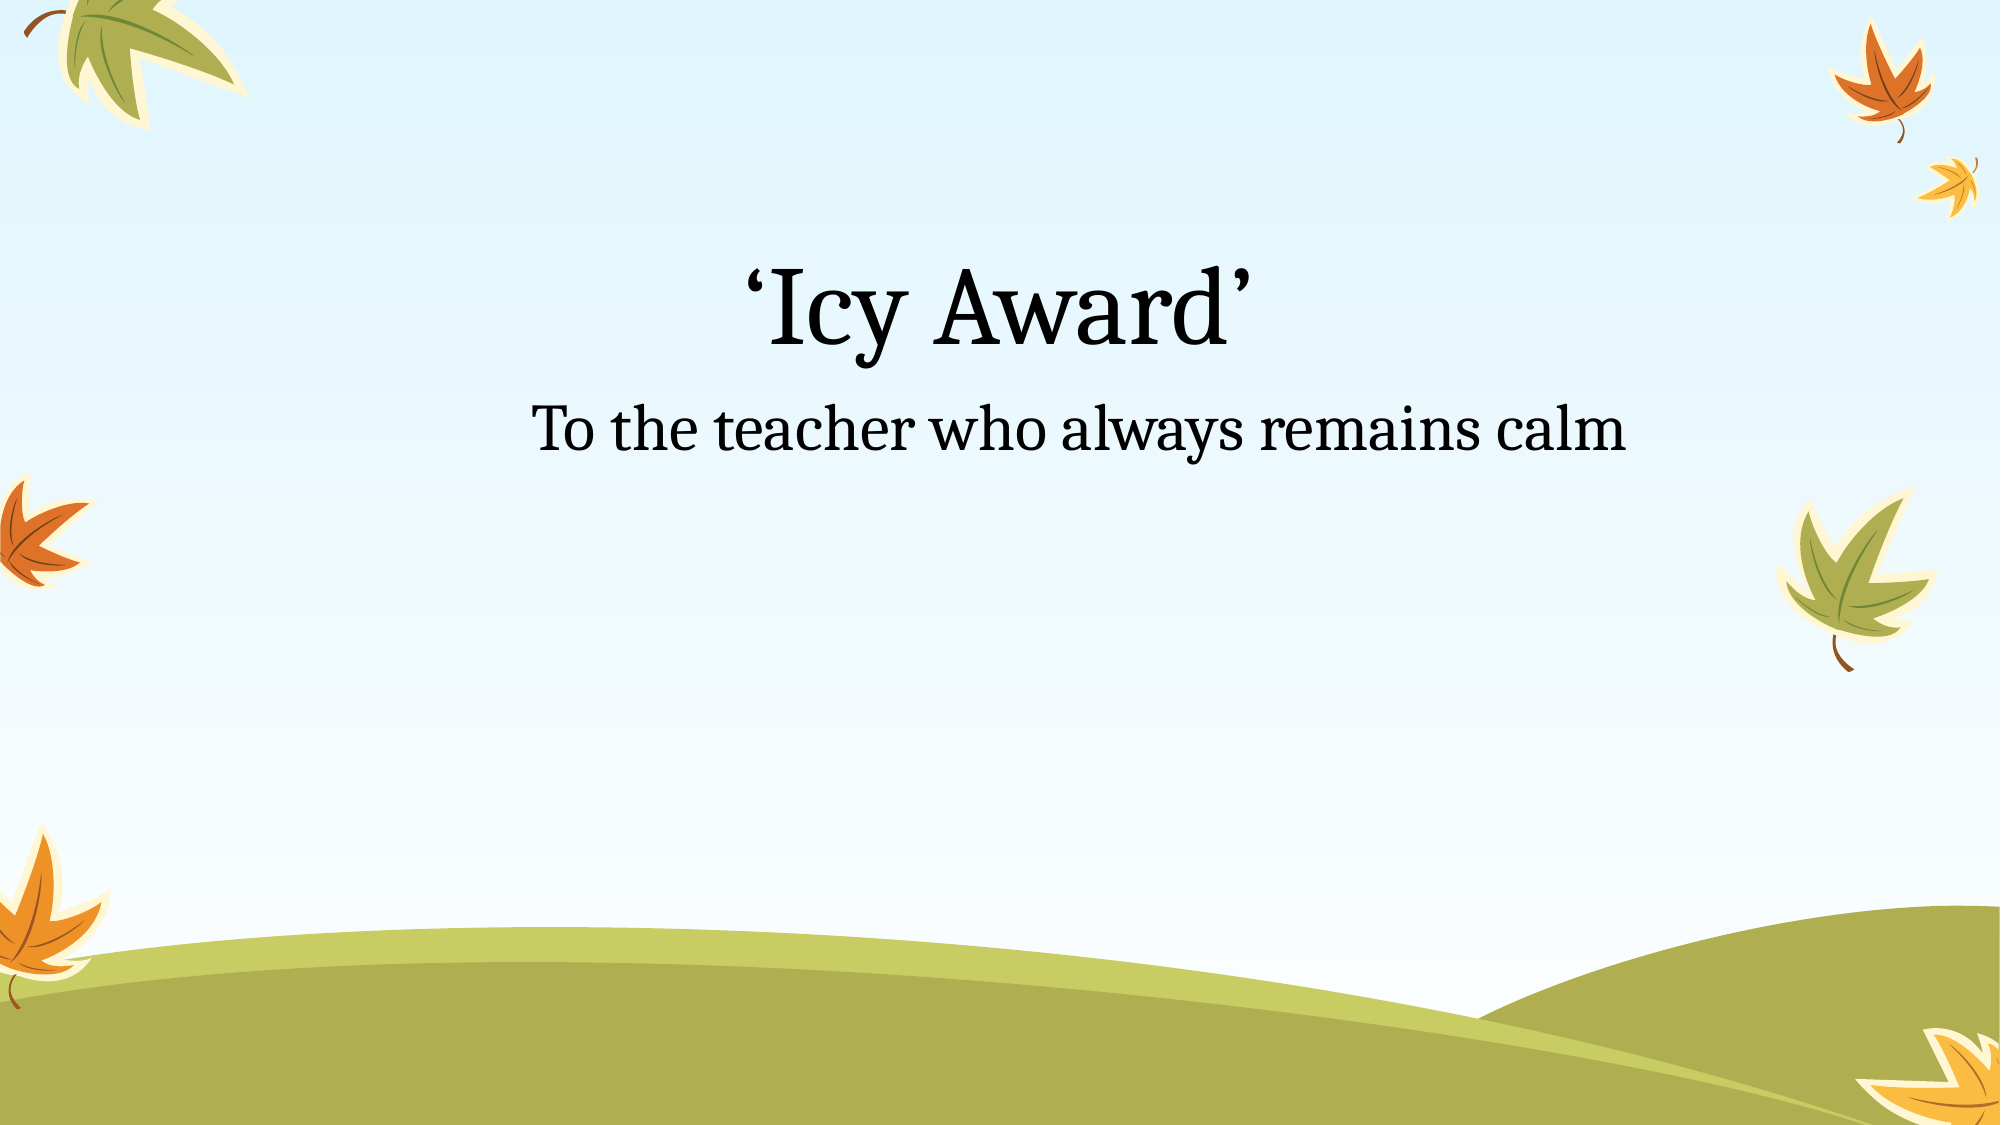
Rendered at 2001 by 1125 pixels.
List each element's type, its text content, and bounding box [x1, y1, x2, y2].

title ‘Icy Award’ [249, 173, 1749, 377]
text_box To the teacher who always remains calm [516, 376, 1749, 471]
